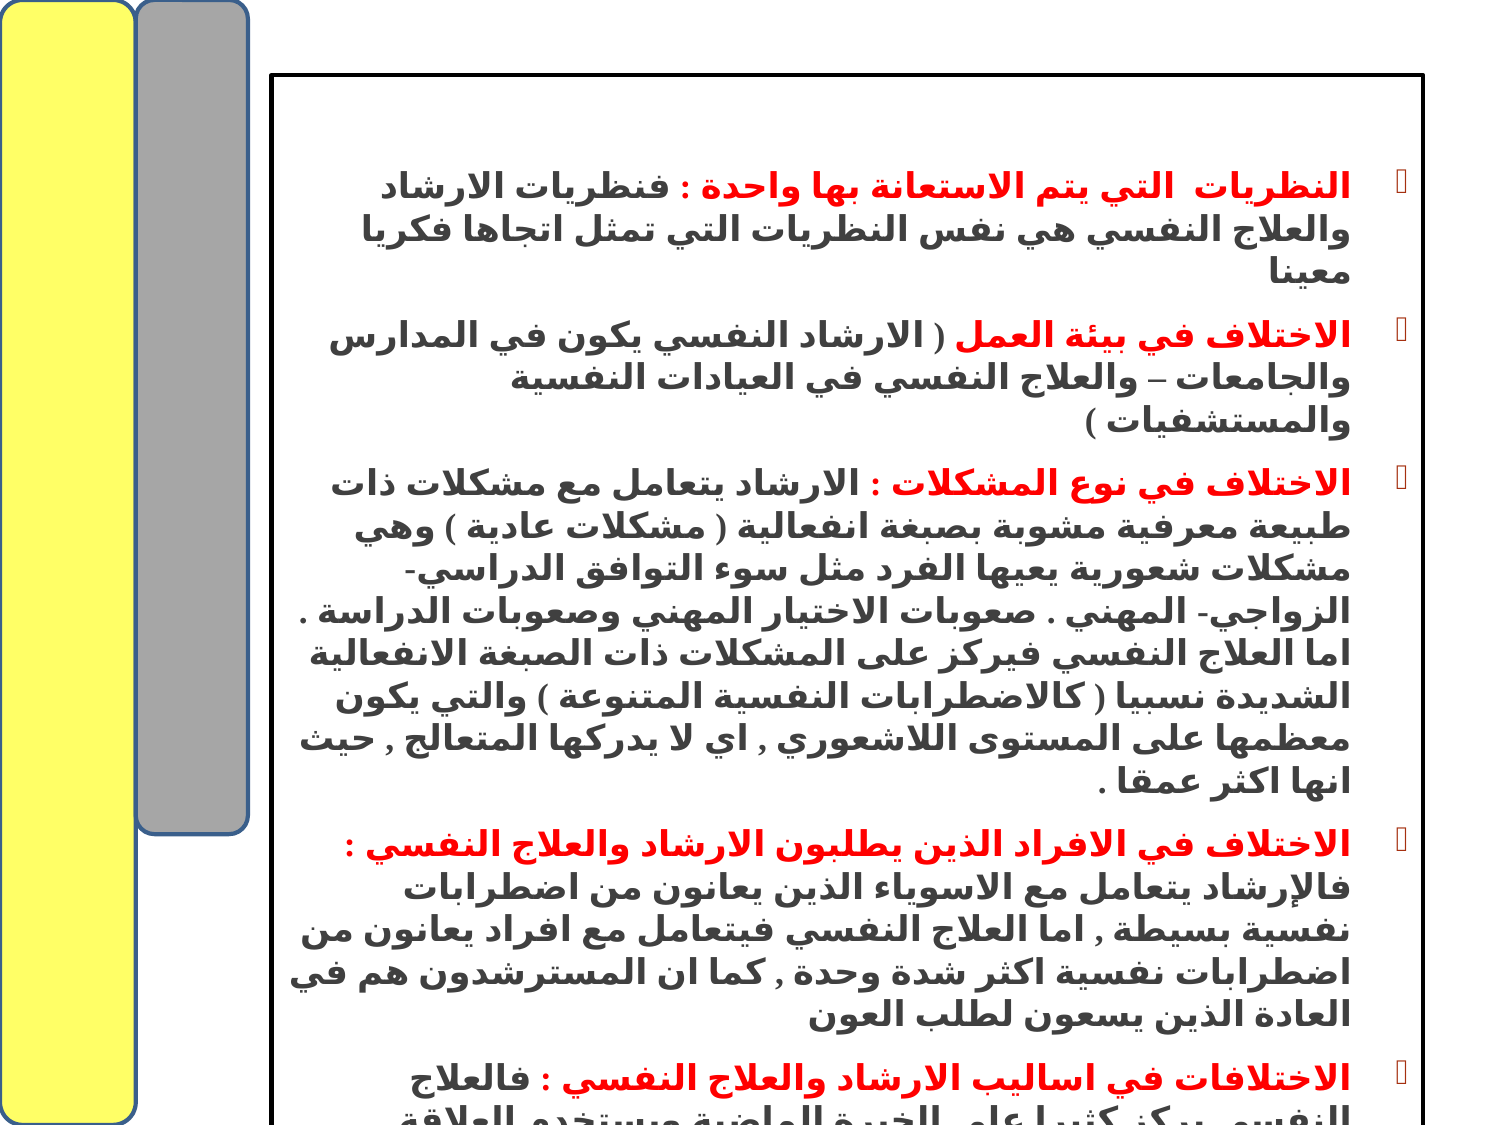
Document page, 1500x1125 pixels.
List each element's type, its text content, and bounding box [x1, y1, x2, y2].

text_box النظريات التي يتم الاستعانة بها واحدة : فنظريات الارشاد والعلاج النفسي هي نفس النظريات التي تمثل اتجاها فكريا معينا الاختلاف في بيئة العمل ( الارشاد النفسي يكون في المدارس والجامعات – والعلاج النفسي في العيادات النفسية والمستشفيات ) الاختلاف في نوع المشكلات : الارشاد يتعامل مع مشكلات ذات طبيعة معرفية مشوبة بصبغة انفعالية ( مشكلات عادية ) وهي مشكلات شعورية يعيها الفرد مثل سوء التوافق الدراسي- الزواجي- المهني . صعوبات الاختيار المهني وصعوبات الدراسة . اما العلاج النفسي فيركز على المشكلات ذات الصبغة الانفعالية الشديدة نسبيا ( كالاضطرابات النفسية المتنوعة ) والتي يكون معظمها على المستوى اللاشعوري , اي لا يدركها المتعالج , حيث انها اكثر عمقا . الاختلاف في الافراد الذين يطلبون الارشاد والعلاج النفسي : فالإرشاد يتعامل مع الاسوياء الذين يعانون من اضطرابات نفسية بسيطة , اما العلاج النفسي فيتعامل مع افراد يعانون من اضطرابات نفسية اكثر شدة وحدة , كما ان المسترشدون هم في العادة الذين يسعون لطلب العون الاختلافات في اساليب الارشاد والعلاج النفسي : فالعلاج النفسي يركز كثيرا على الخبرة الماضية ويستخدم العلاقة العلاجية بشكل اعمق , وتتكرر اللقاءات بين المعالج والمتعالج اكثر , مقارنة بالإرشاد النفسي . الاختلاف في الزمن الذي يستغرقه الارشاد والعلاج النفسي : فالإرشاد يستغرق وقتا اقل من العلاج النفسي . [269, 73, 1425, 1125]
text_box [0, 0, 138, 1125]
text_box [133, 0, 251, 837]
